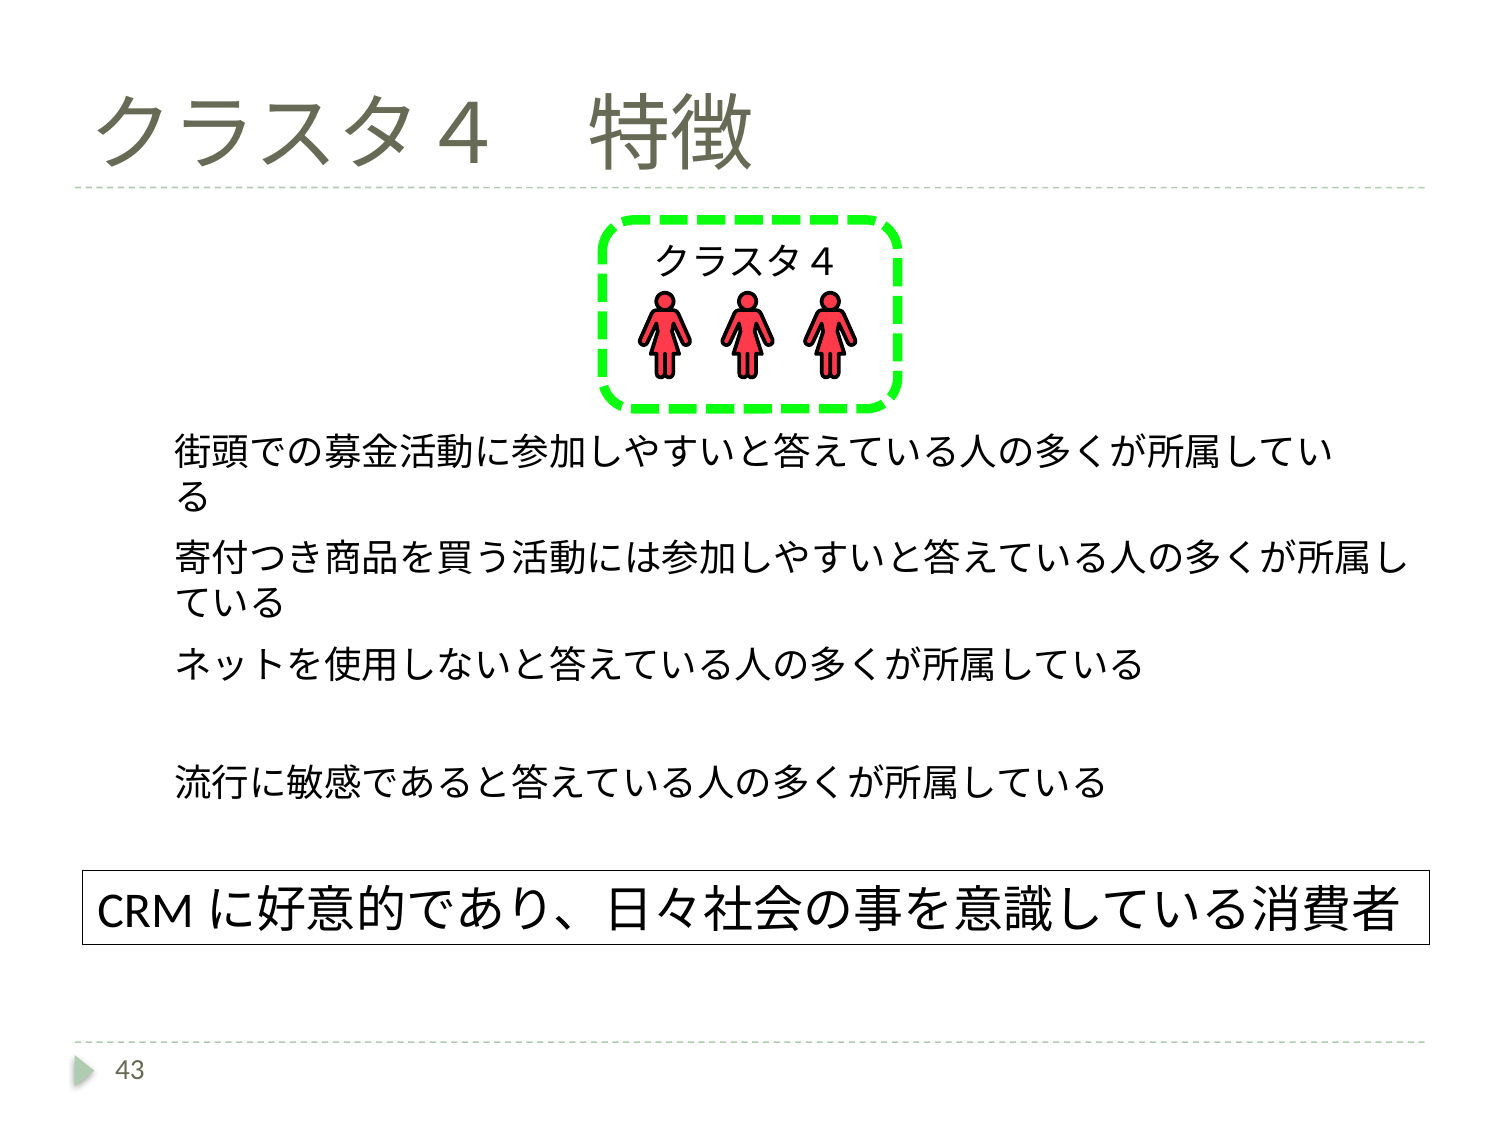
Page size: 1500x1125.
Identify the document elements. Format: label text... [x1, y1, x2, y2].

text_box 街頭での募金活動に参加しやすいと答えている人の多くが所属している [159, 420, 1353, 526]
text_box 流行に敏感であると答えている人の多くが所属している [159, 751, 1353, 812]
text_box CRMに好意的であり、日々社会の事を意識している消費者 [82, 870, 1430, 945]
slide_number 43 [100, 1042, 426, 1103]
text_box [602, 219, 898, 410]
text_box ネットを使用しないと答えている人の多くが所属している [159, 633, 1353, 694]
title クラスタ４ 特徴 [75, 24, 1425, 188]
text_box 寄付つき商品を買う活動には参加しやすいと答えている人の多くが所属している [159, 527, 1459, 632]
